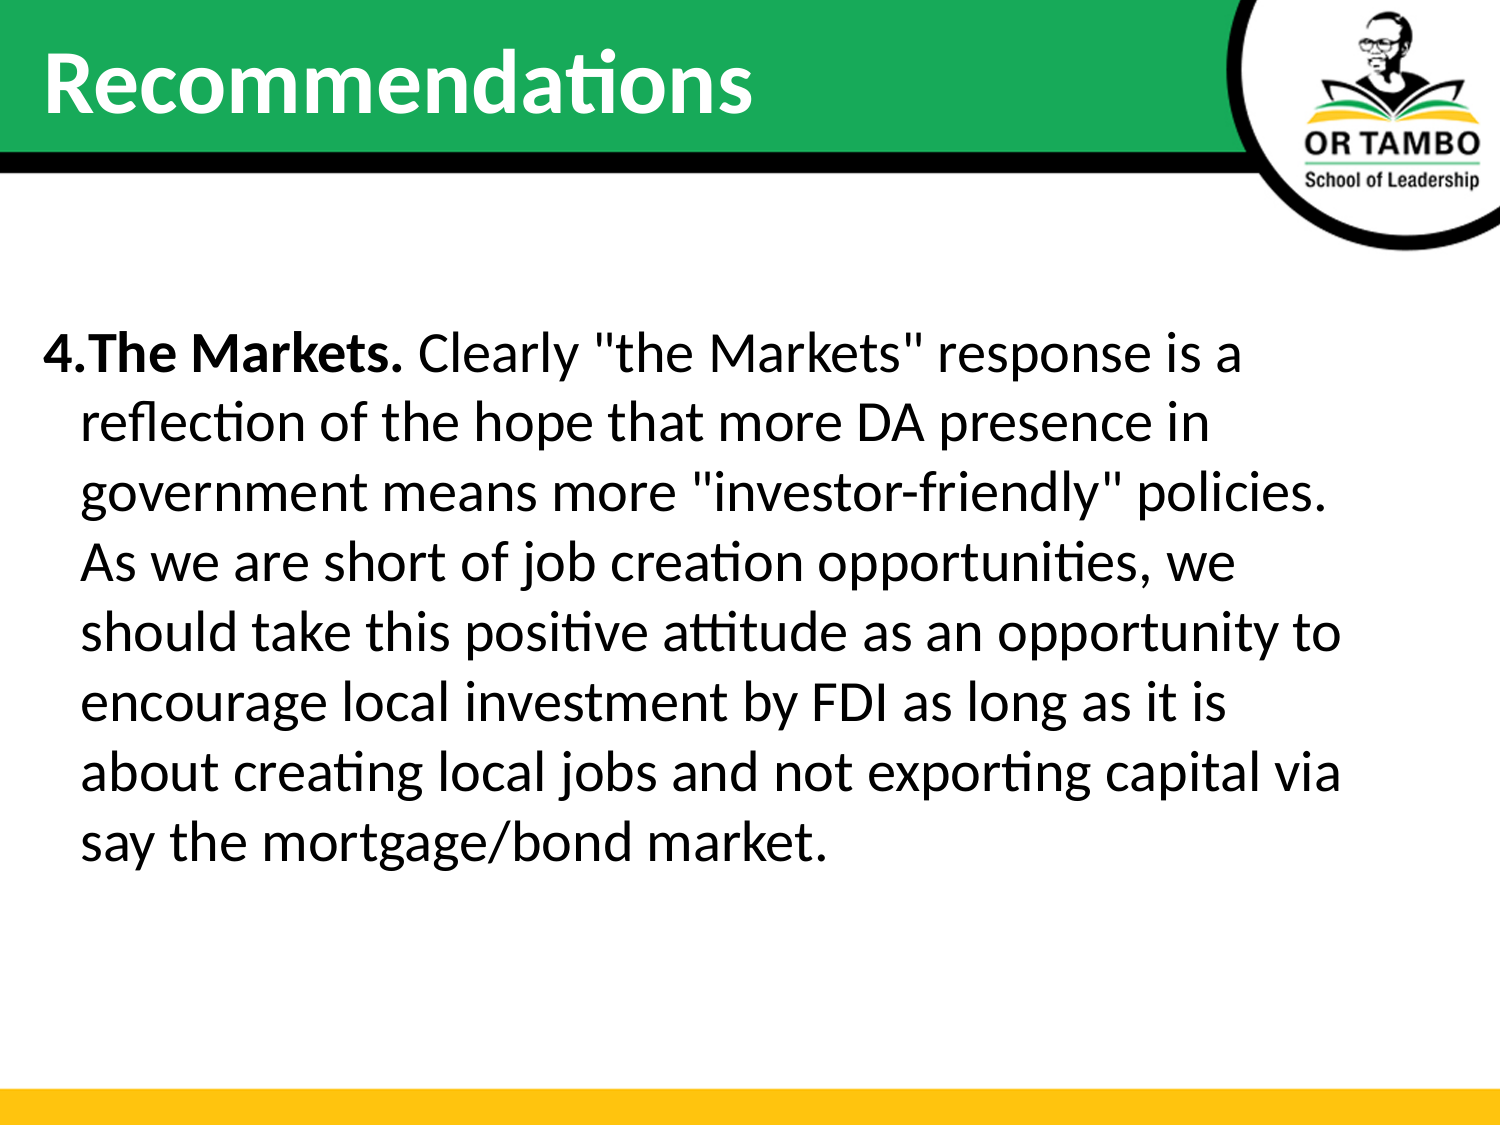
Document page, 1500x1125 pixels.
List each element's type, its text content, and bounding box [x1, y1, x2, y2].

title Recommendations [35, 0, 1387, 154]
picture [0, 0, 1500, 1125]
text_box The Markets. Clearly "the Markets" response is a reflection of the hope that more DA presence in government means more "investor-friendly" policies. As we are short of job creation opportunities, we should take this positive attitude as an opportunity to encourage local investment by FDI as long as it is about creating local jobs and not exporting capital via say the mortgage/bond market. [35, 236, 1386, 881]
